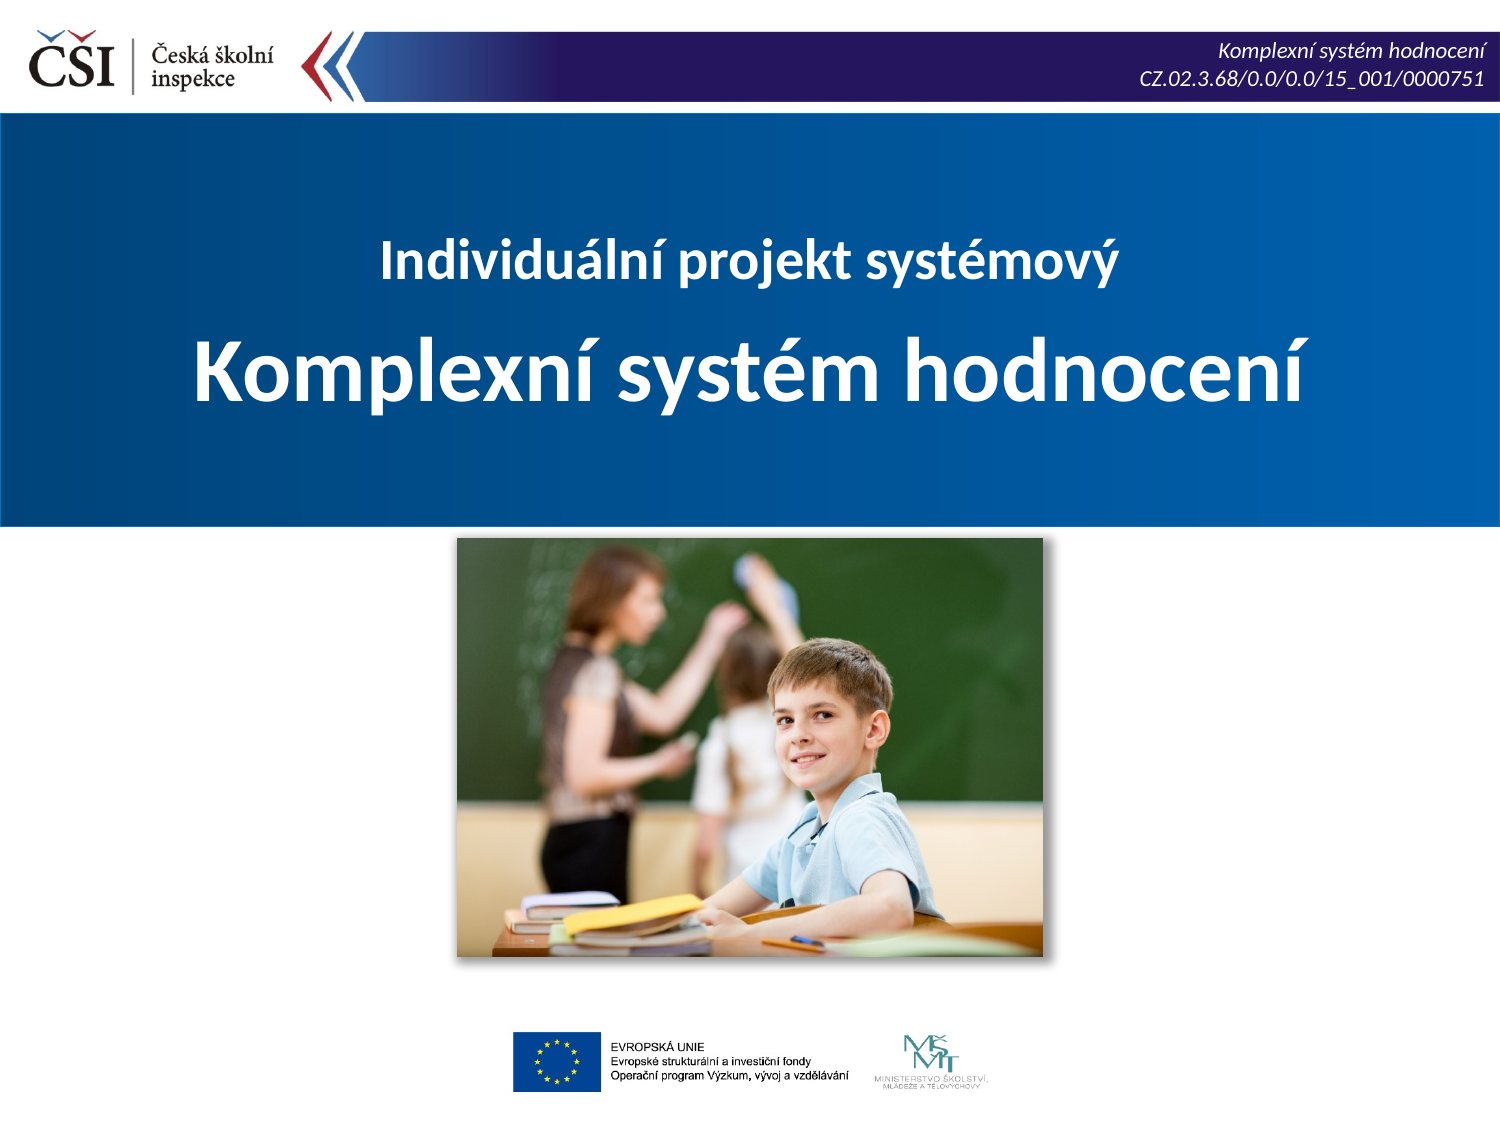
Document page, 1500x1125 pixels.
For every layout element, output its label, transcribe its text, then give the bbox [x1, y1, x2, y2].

picture [29, 30, 1500, 102]
list Individuální projekt systémový Komplexní systém hodnocení [0, 113, 1500, 527]
picture [457, 538, 1043, 958]
picture [483, 1002, 1017, 1121]
